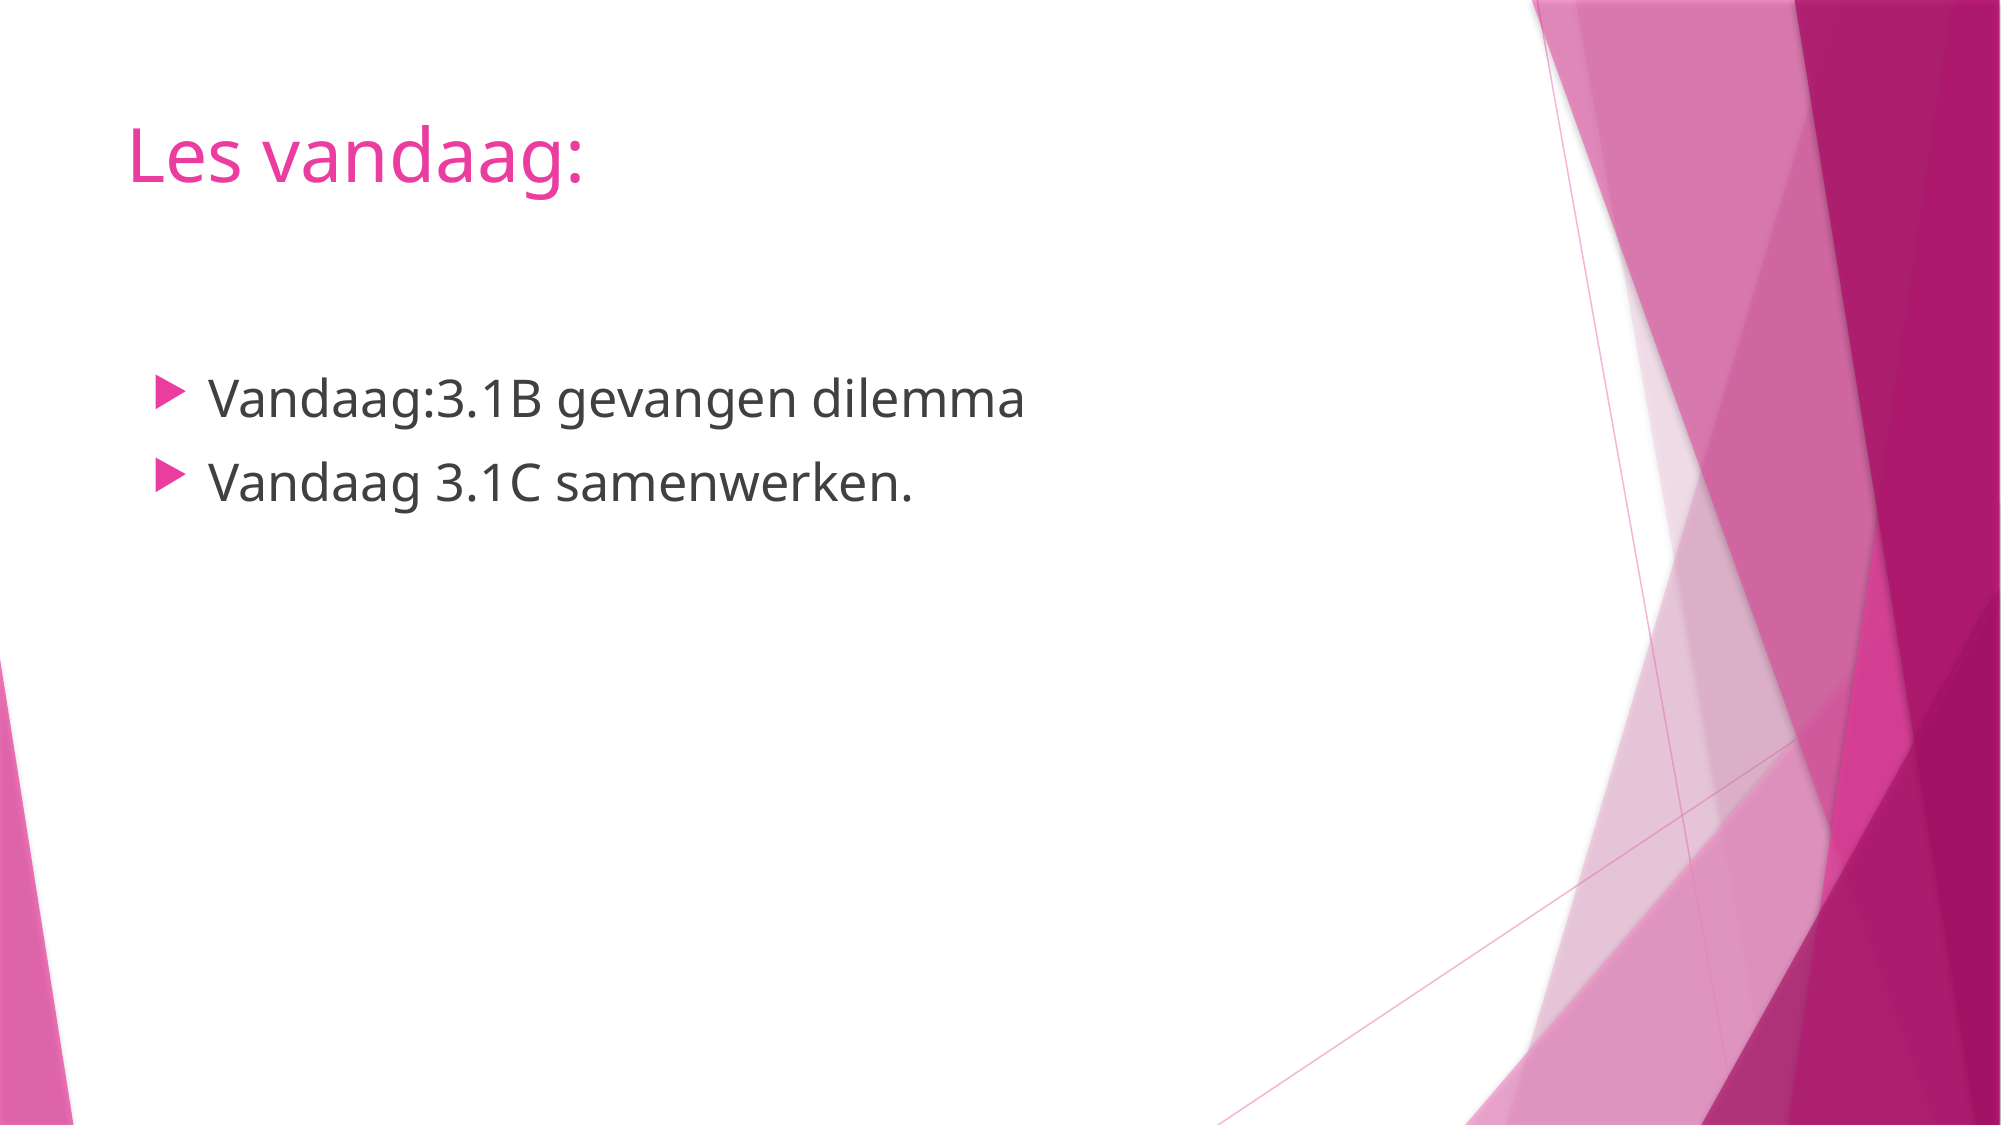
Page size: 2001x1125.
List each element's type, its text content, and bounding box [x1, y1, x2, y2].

title Les vandaag: [111, 99, 1522, 317]
list Vandaag:3.1B gevangen dilemma Vandaag 3.1C samenwerken. [136, 358, 1547, 995]
